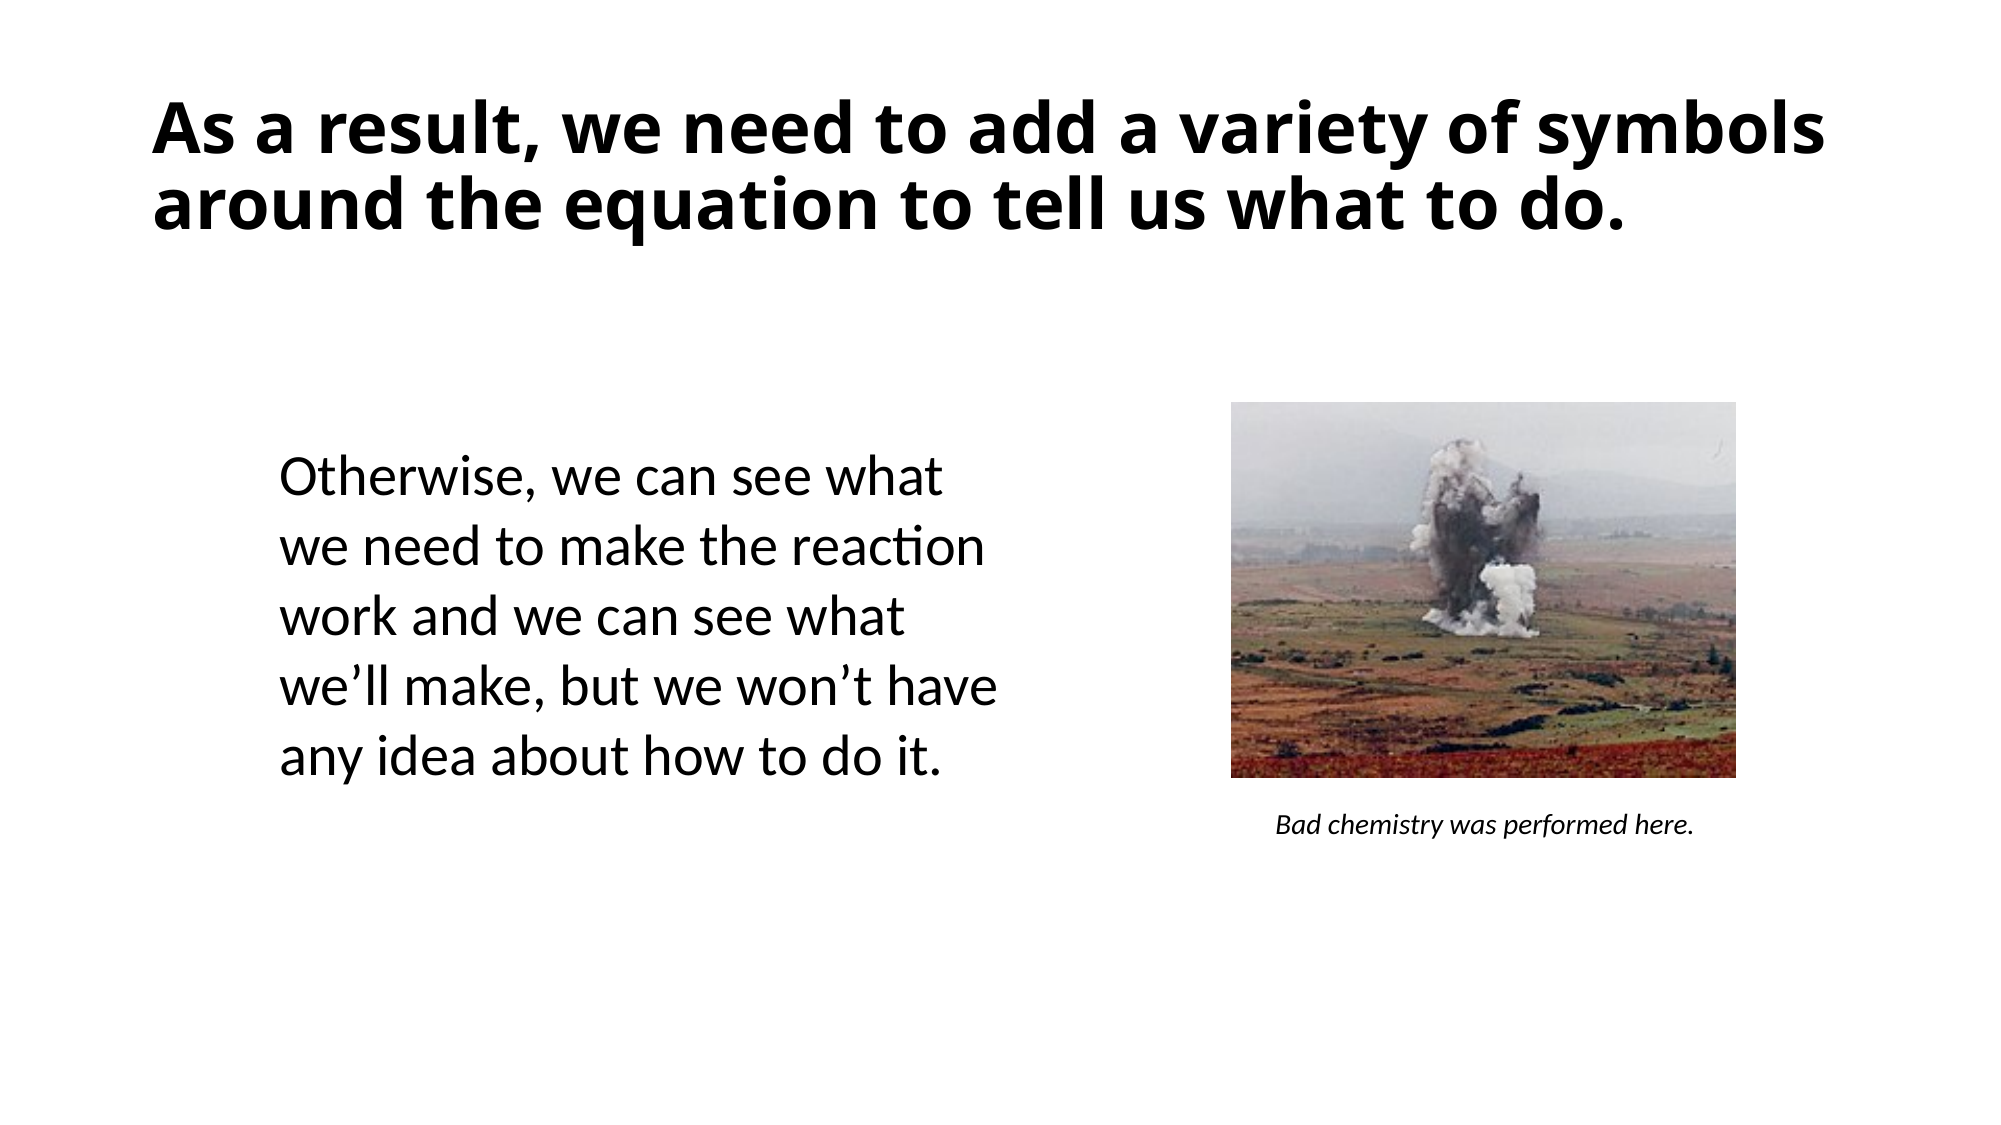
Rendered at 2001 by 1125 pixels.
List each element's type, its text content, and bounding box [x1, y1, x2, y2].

picture [1230, 402, 1736, 778]
text_box Otherwise, we can see what we need to make the reaction work and we can see what we’ll make, but we won’t have any idea about how to do it. [264, 429, 1037, 795]
title As a result, we need to add a variety of symbols around the equation to tell us what to do. [137, 59, 1863, 278]
text_box Bad chemistry was performed here. [1260, 798, 1765, 848]
